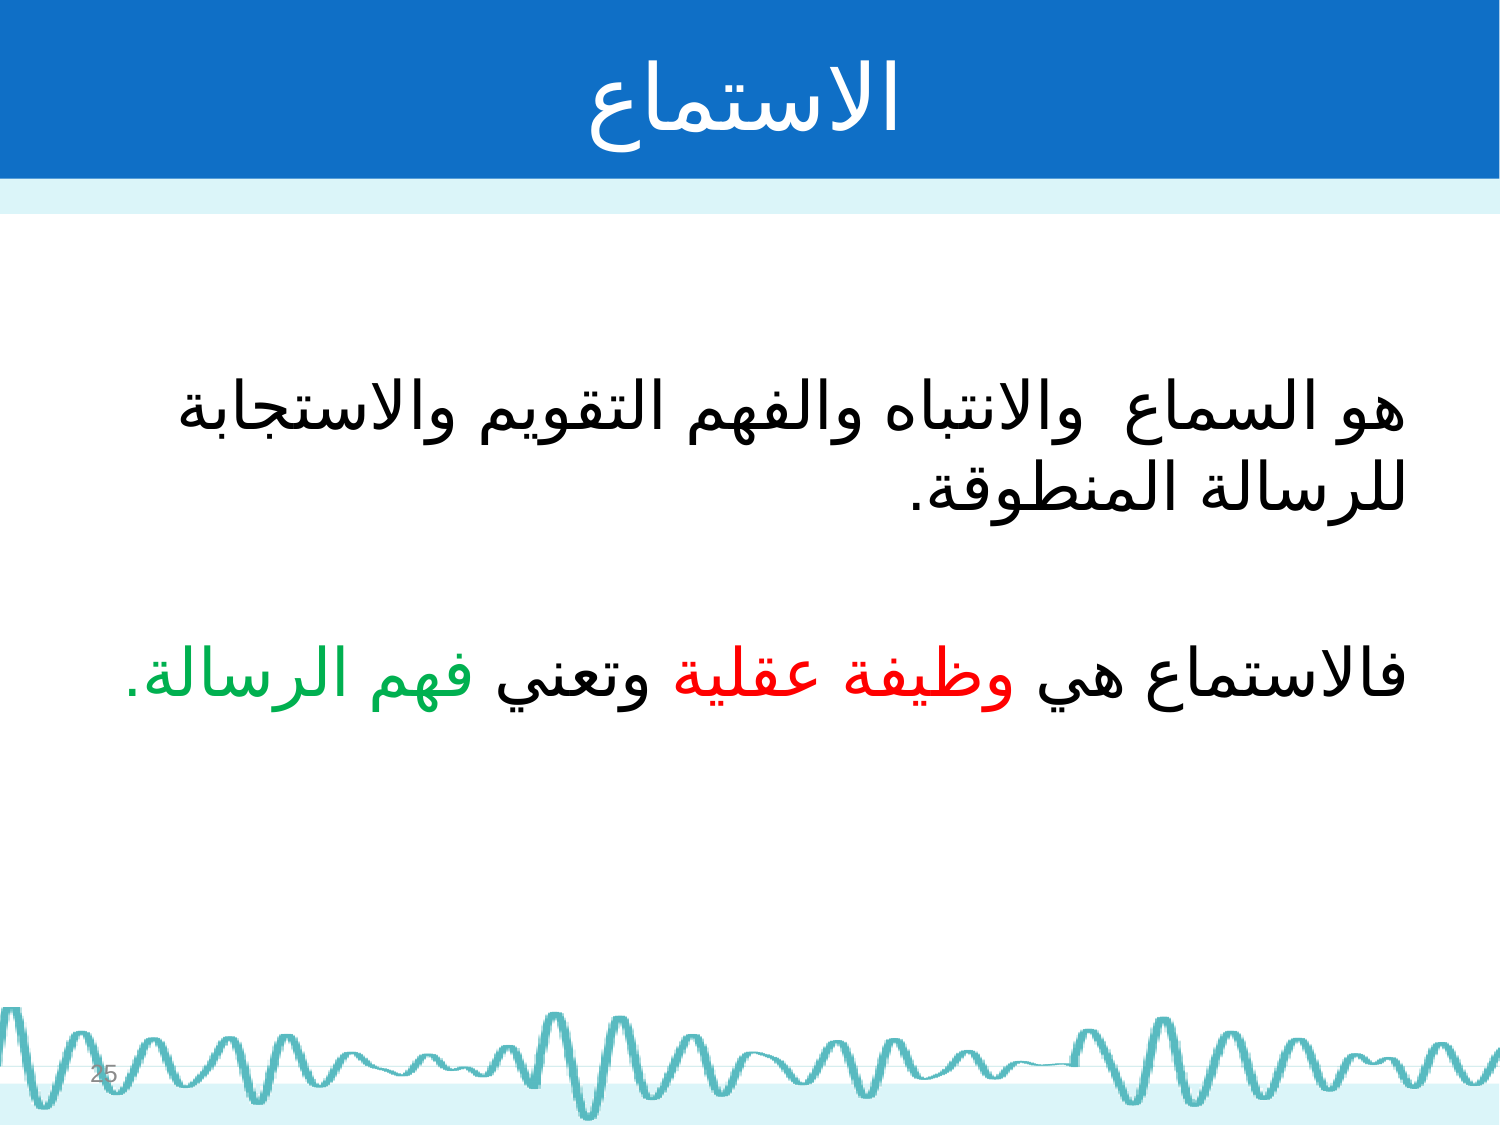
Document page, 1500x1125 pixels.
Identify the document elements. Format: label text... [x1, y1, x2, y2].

slide_number 25 [75, 1042, 425, 1103]
title الاستماع [70, 0, 1421, 188]
list هو السماع والانتباه والفهم التقويم والاستجابة للرسالة المنطوقة. فالاستماع هي وظيفة عقلية وتعني فهم الرسالة. [41, 262, 1425, 1005]
